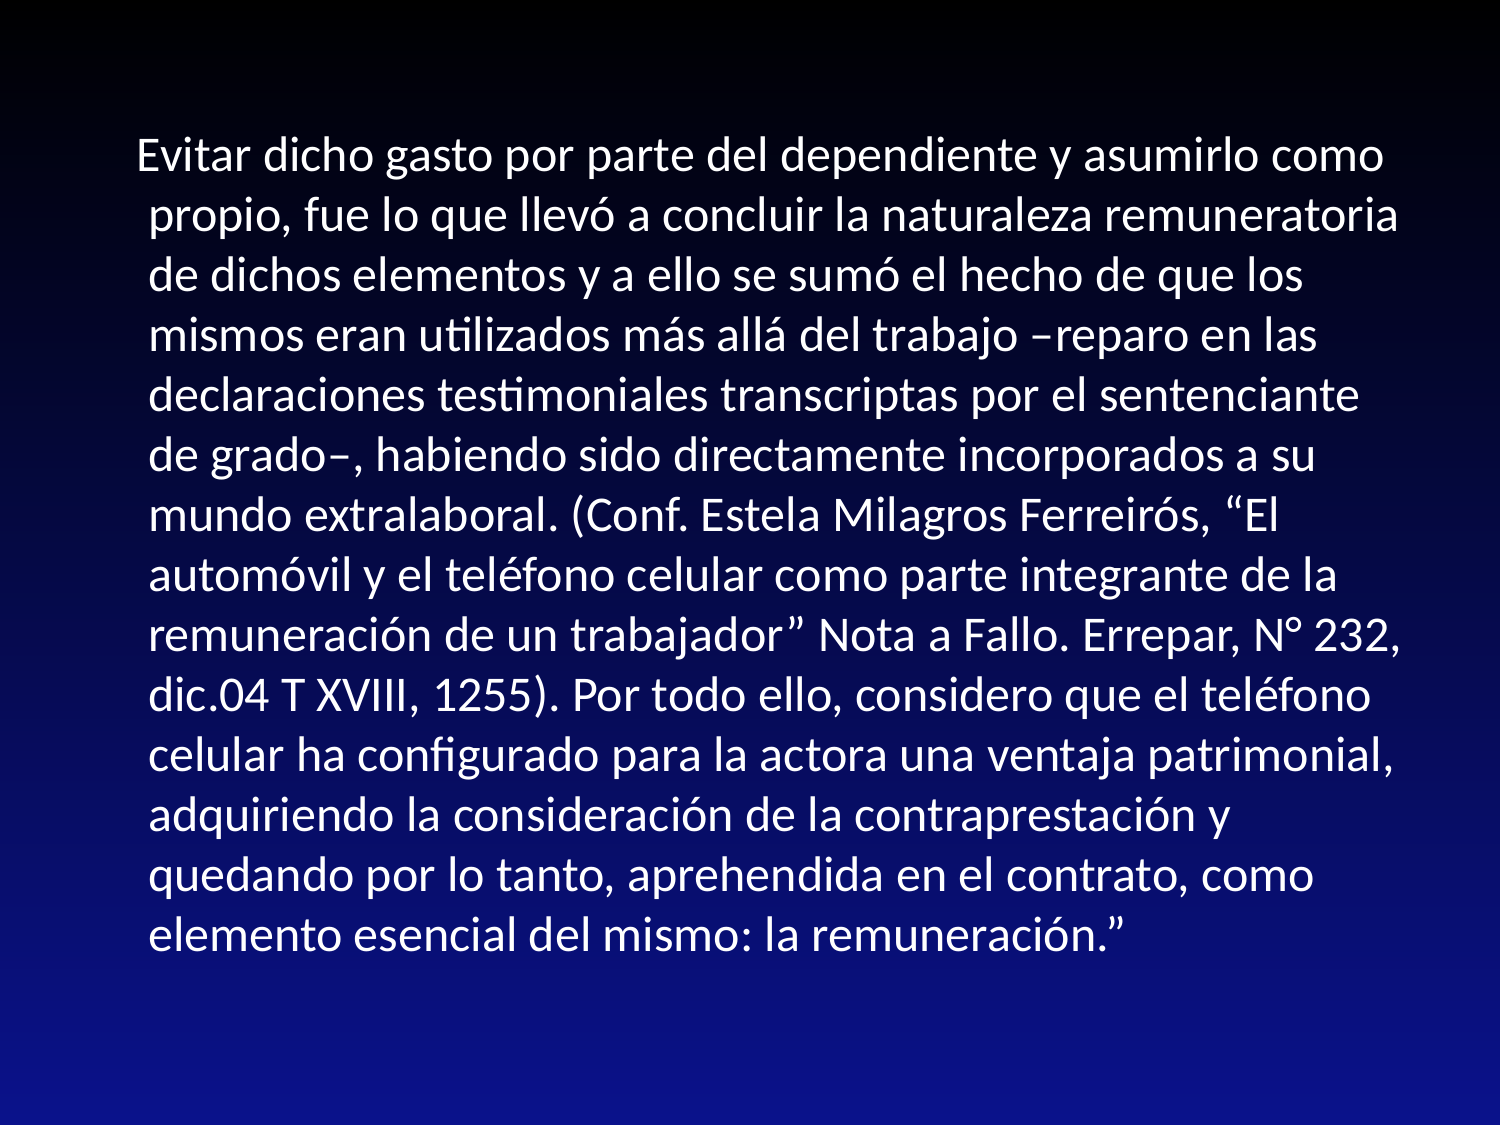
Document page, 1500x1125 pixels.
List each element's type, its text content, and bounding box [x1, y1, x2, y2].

list Evitar dicho gasto por parte del dependiente y asumirlo como propio, fue lo que llevó a concluir la naturaleza remuneratoria de dichos elementos y a ello se sumó el hecho de que los mismos eran utilizados más allá del trabajo –reparo en las declaraciones testimoniales transcriptas por el sentenciante de grado–, habiendo sido directamente incorporados a su mundo extralaboral. (Conf. Estela Milagros Ferreirós, “El automóvil y el teléfono celular como parte integrante de la remuneración de un trabajador” Nota a Fallo. Errepar, N° 232, dic.04 T XVIII, 1255). Por todo ello, considero que el teléfono celular ha configurado para la actora una ventaja patrimonial, adquiriendo la consideración de la contraprestación y quedando por lo tanto, aprehendida en el contrato, como elemento esencial del mismo: la remuneración.” [76, 113, 1428, 1017]
